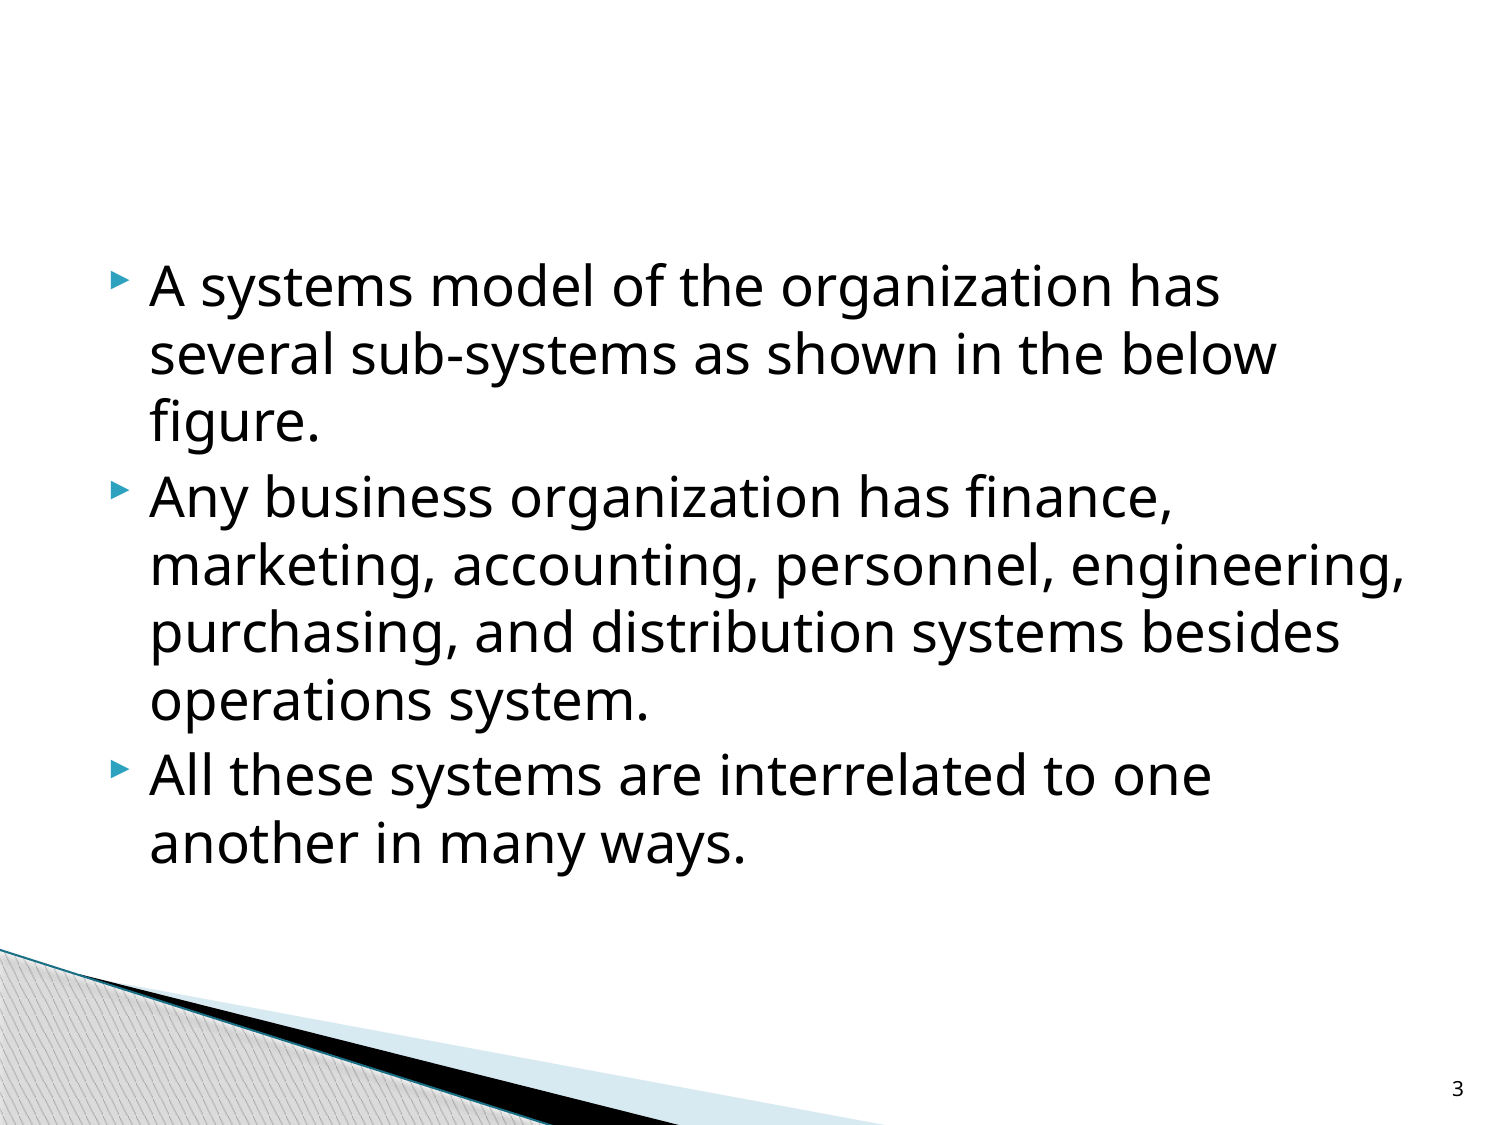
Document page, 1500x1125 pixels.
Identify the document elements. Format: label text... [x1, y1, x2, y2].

slide_number 3 [1418, 1051, 1479, 1112]
list A systems model of the organization has several sub-systems as shown in the below figure. Any business organization has finance, marketing, accounting, personnel, engineering, purchasing, and distribution systems besides operations system. All these systems are interrelated to one another in many ways. [75, 243, 1425, 986]
